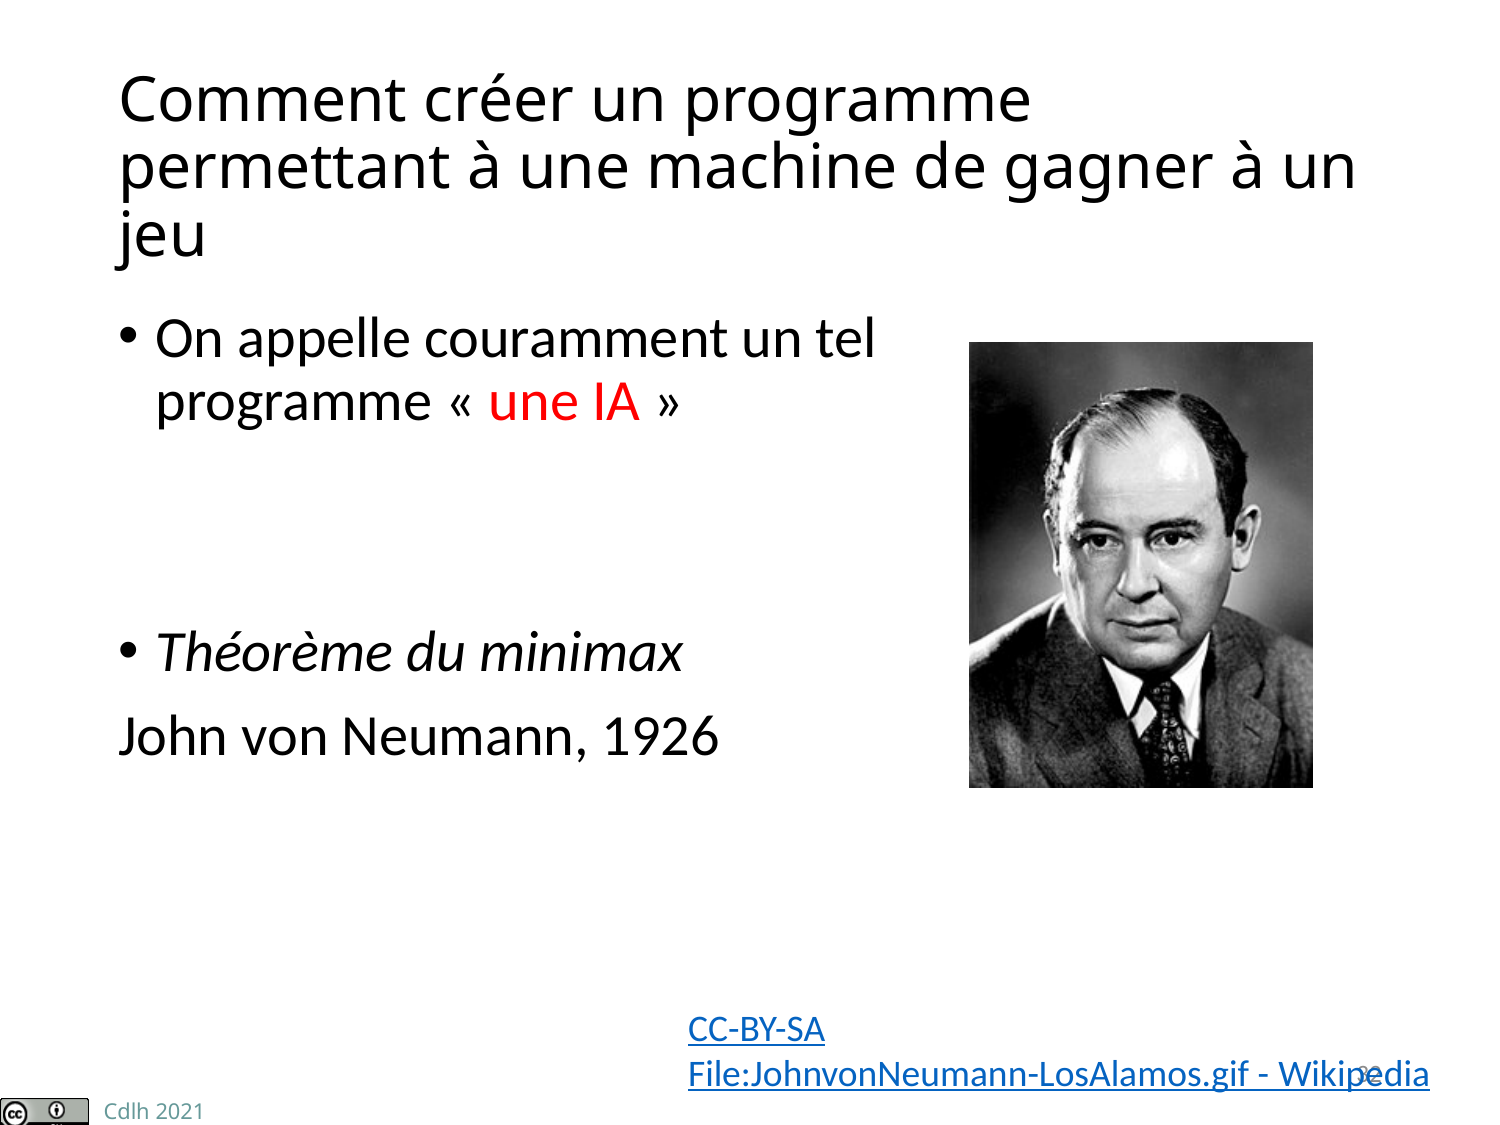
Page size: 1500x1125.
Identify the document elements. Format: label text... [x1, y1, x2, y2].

picture [969, 342, 1313, 788]
title Comment créer un programme permettant à une machine de gagner à un jeu [103, 59, 1397, 278]
text_box CC-BY-SA File:JohnvonNeumann-LosAlamos.gif - Wikipedia [673, 996, 1446, 1102]
list On appelle couramment un tel programme « une IA » Théorème du minimax John von Neumann, 1926 [103, 299, 935, 1014]
picture [0, 1098, 89, 1125]
